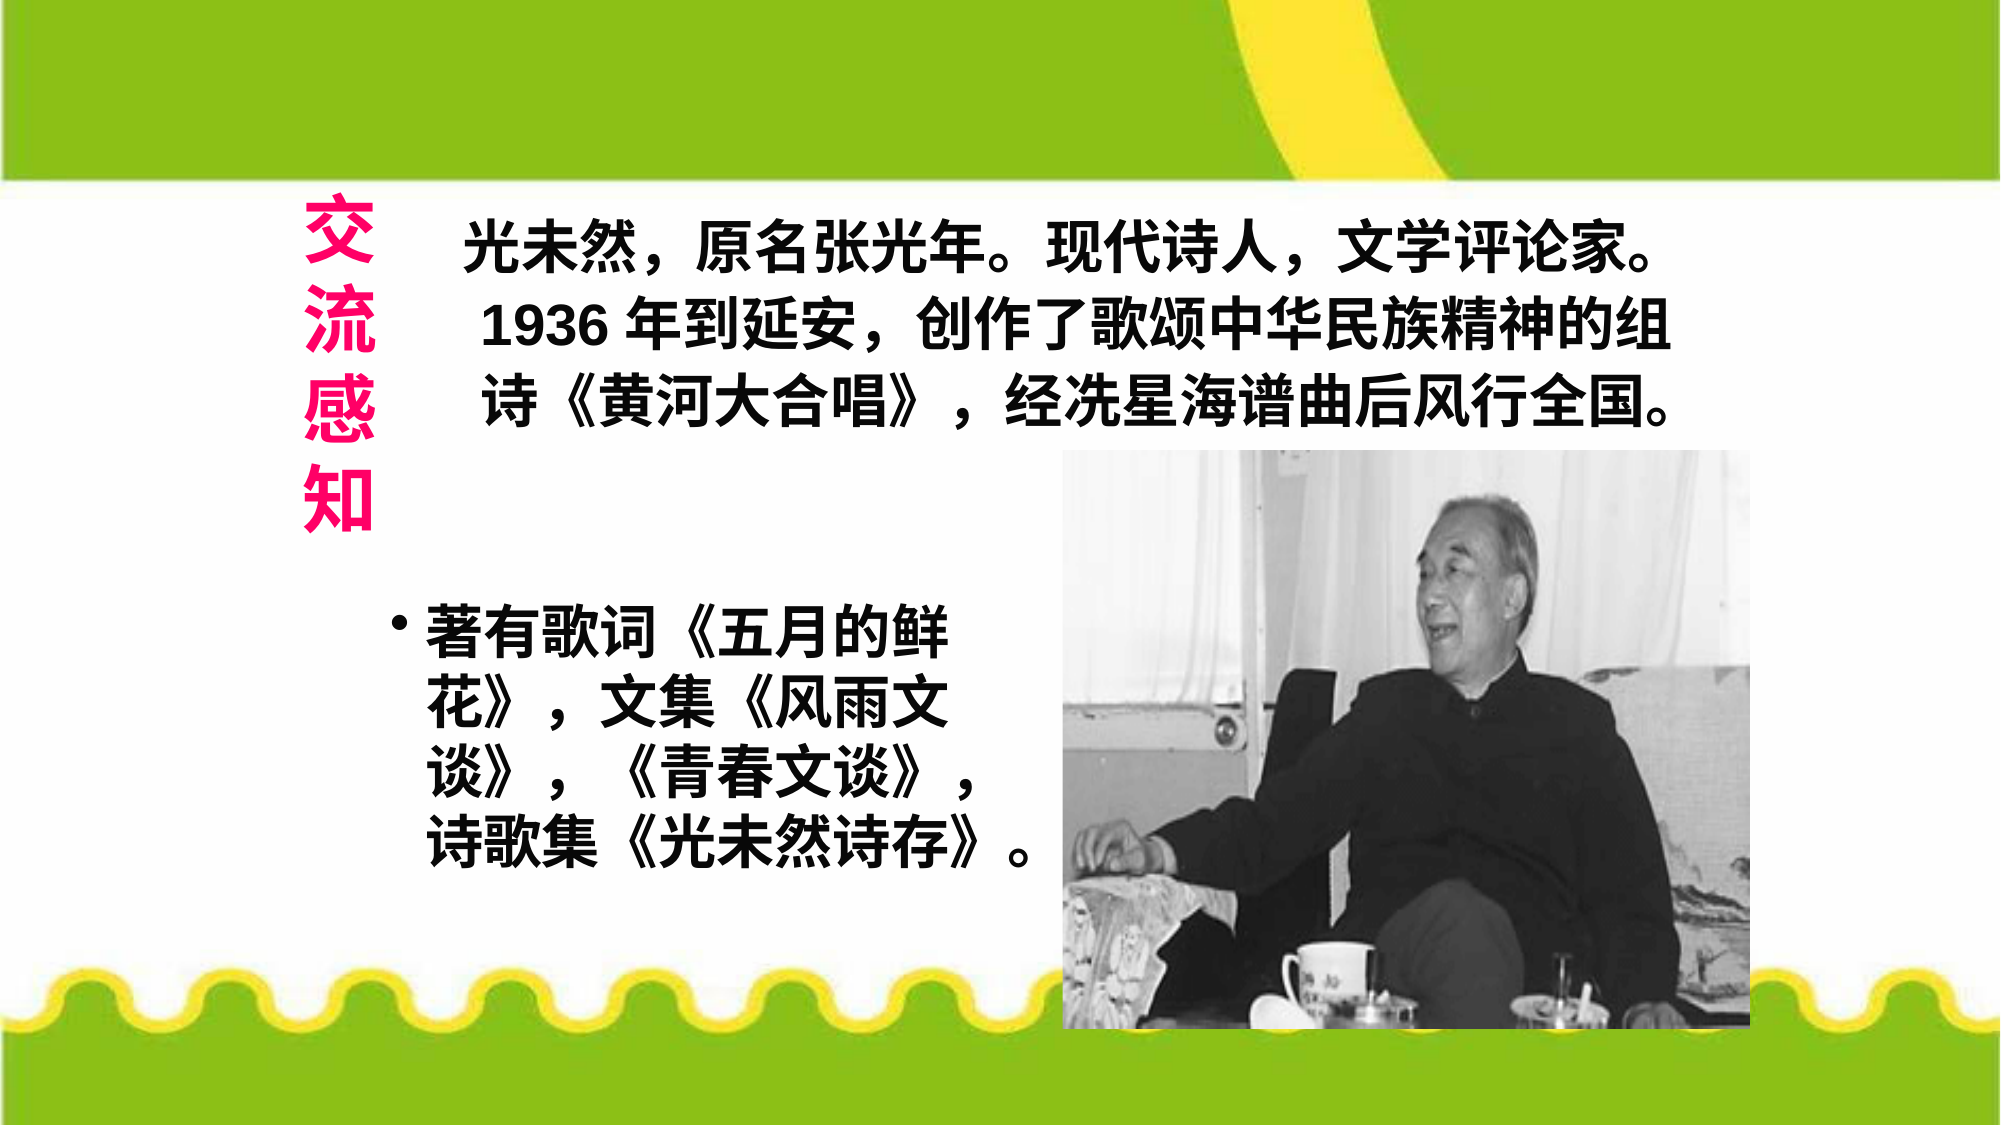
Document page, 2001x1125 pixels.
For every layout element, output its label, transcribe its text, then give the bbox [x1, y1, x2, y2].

text_box 交流感知 [287, 174, 391, 550]
text_box 著有歌词《五月的鲜花》，文集《风雨文谈》，《青春文谈》，诗歌集《光未然诗存》。 [374, 587, 1050, 883]
picture [0, 0, 2001, 1125]
list 光未然，原名张光年。现代诗人，文学评论家。1936年到延安，创作了歌颂中华民族精神的组诗《黄河大合唱》，经冼星海谱曲后风行全国。 [409, 195, 1697, 441]
